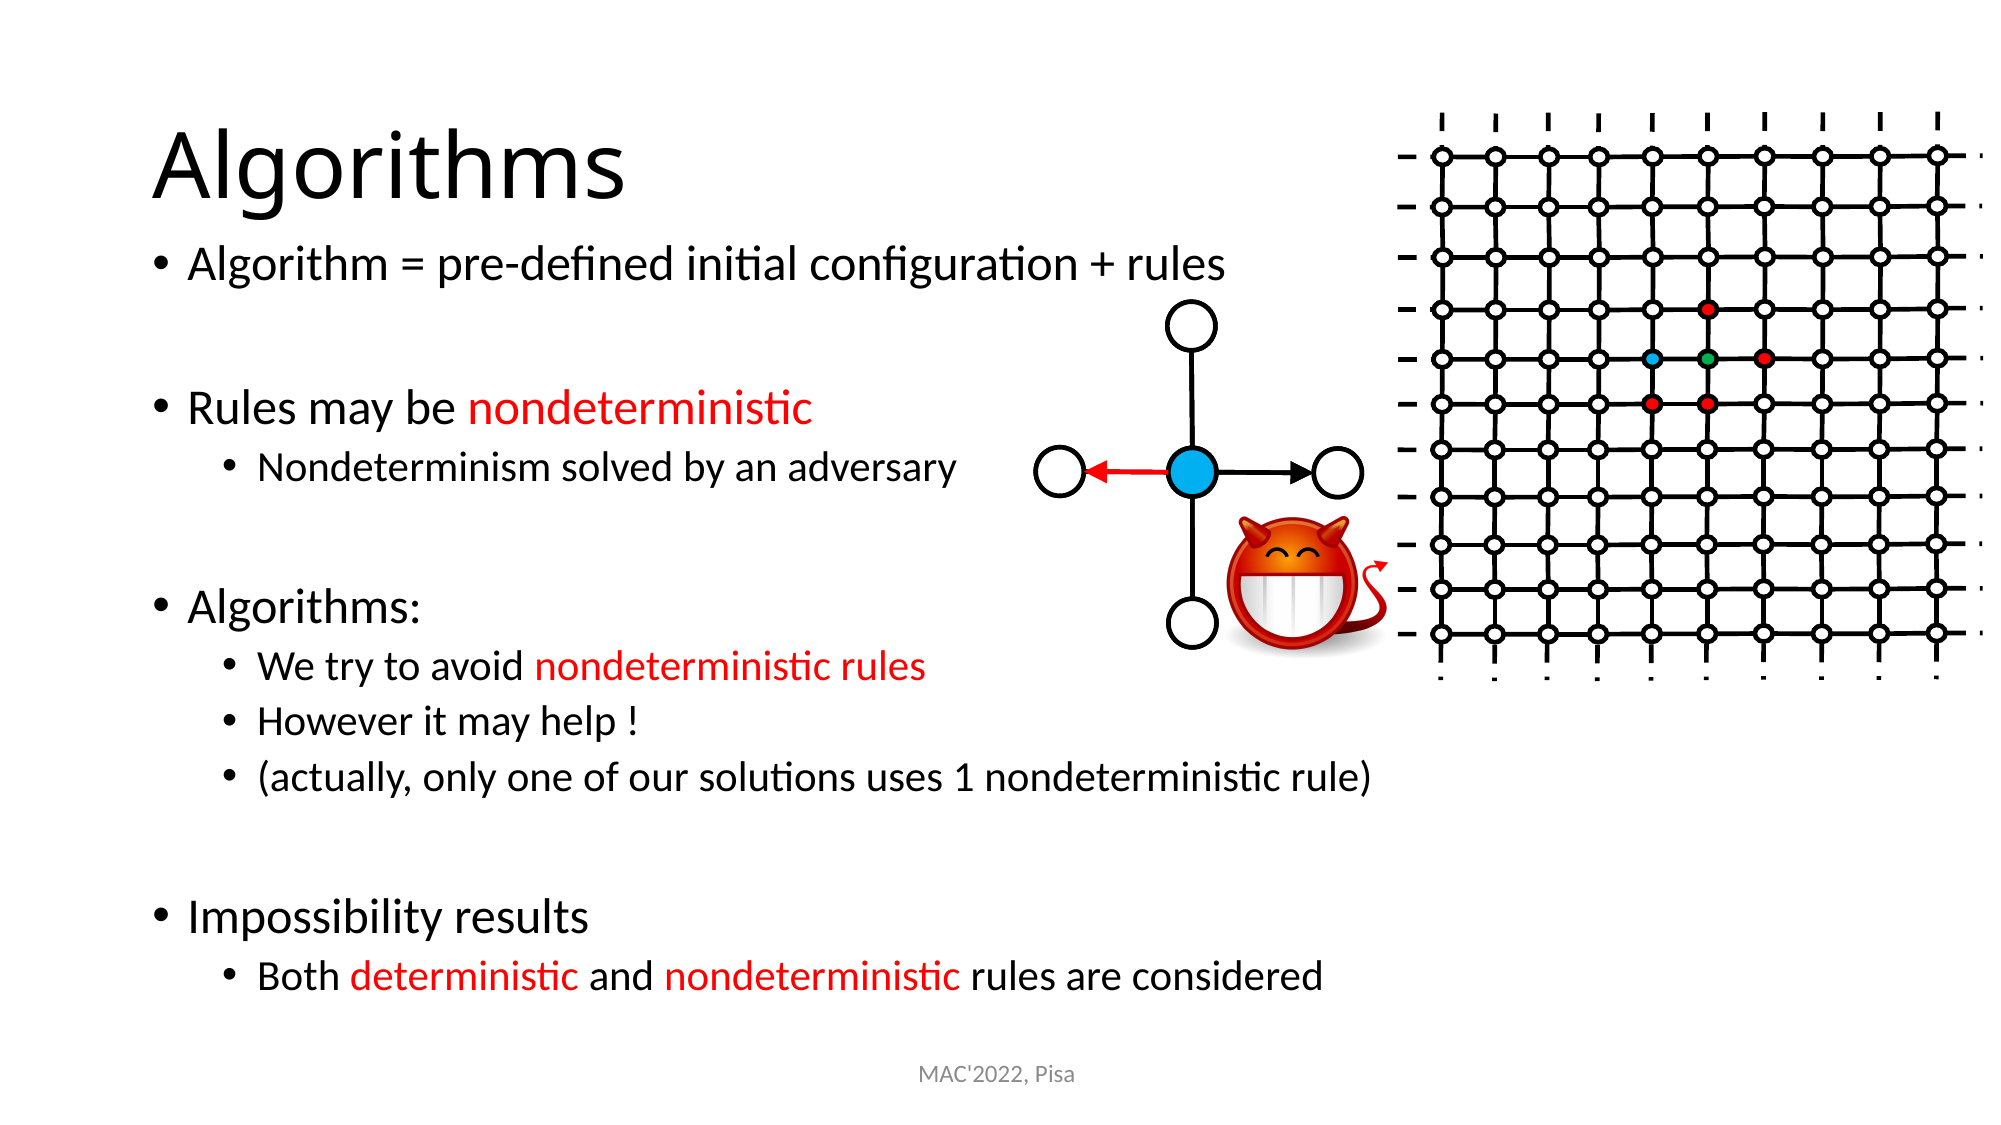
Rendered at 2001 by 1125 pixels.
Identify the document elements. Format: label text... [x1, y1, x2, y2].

picture [1224, 516, 1388, 659]
list Algorithm = pre-defined initial configuration + rules Rules may be nondeterministic Nondeterminism solved by an adversary Algorithms: We try to avoid nondeterministic rules However it may help ! (actually, only one of our solutions uses 1 nondeterministic rule) Impossibility results Both deterministic and nondeterministic rules are considered [137, 230, 1863, 1014]
footer MAC'2022, Pisa [662, 1042, 1338, 1103]
title Algorithms [137, 59, 1863, 230]
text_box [1397, 111, 1983, 682]
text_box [1025, 311, 1372, 638]
